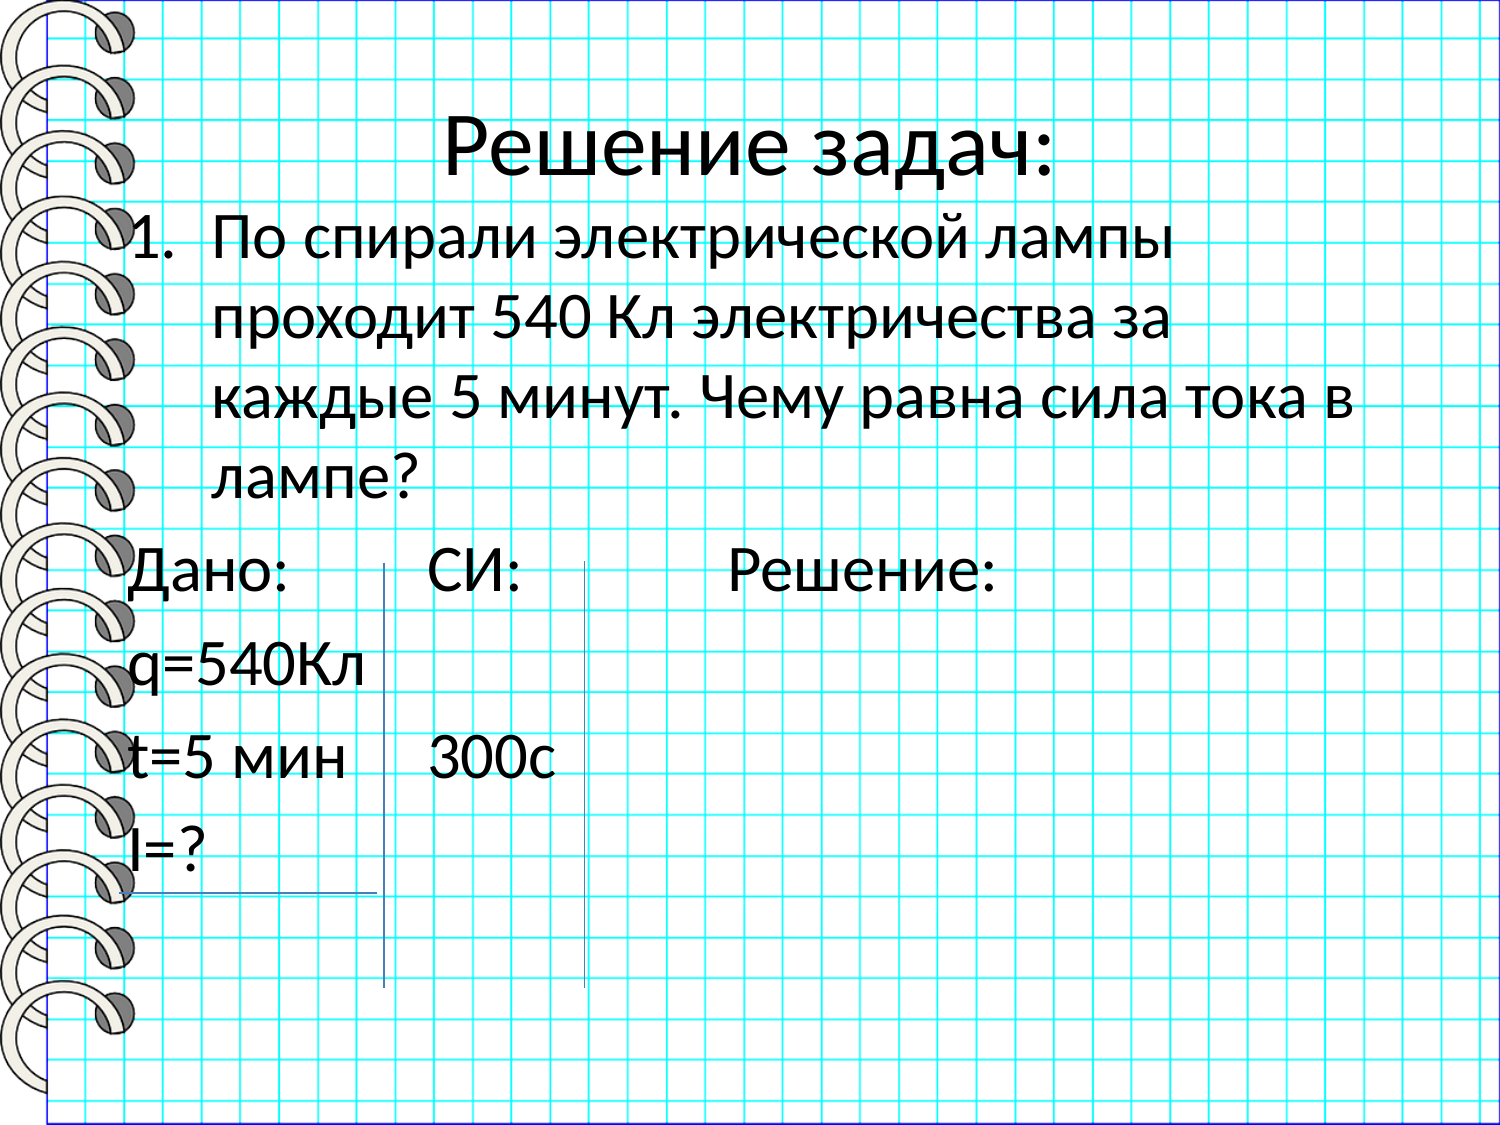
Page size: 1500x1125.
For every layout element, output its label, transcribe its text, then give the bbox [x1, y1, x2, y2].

title Решение задач: [75, 45, 1425, 233]
picture [0, 0, 1500, 1125]
